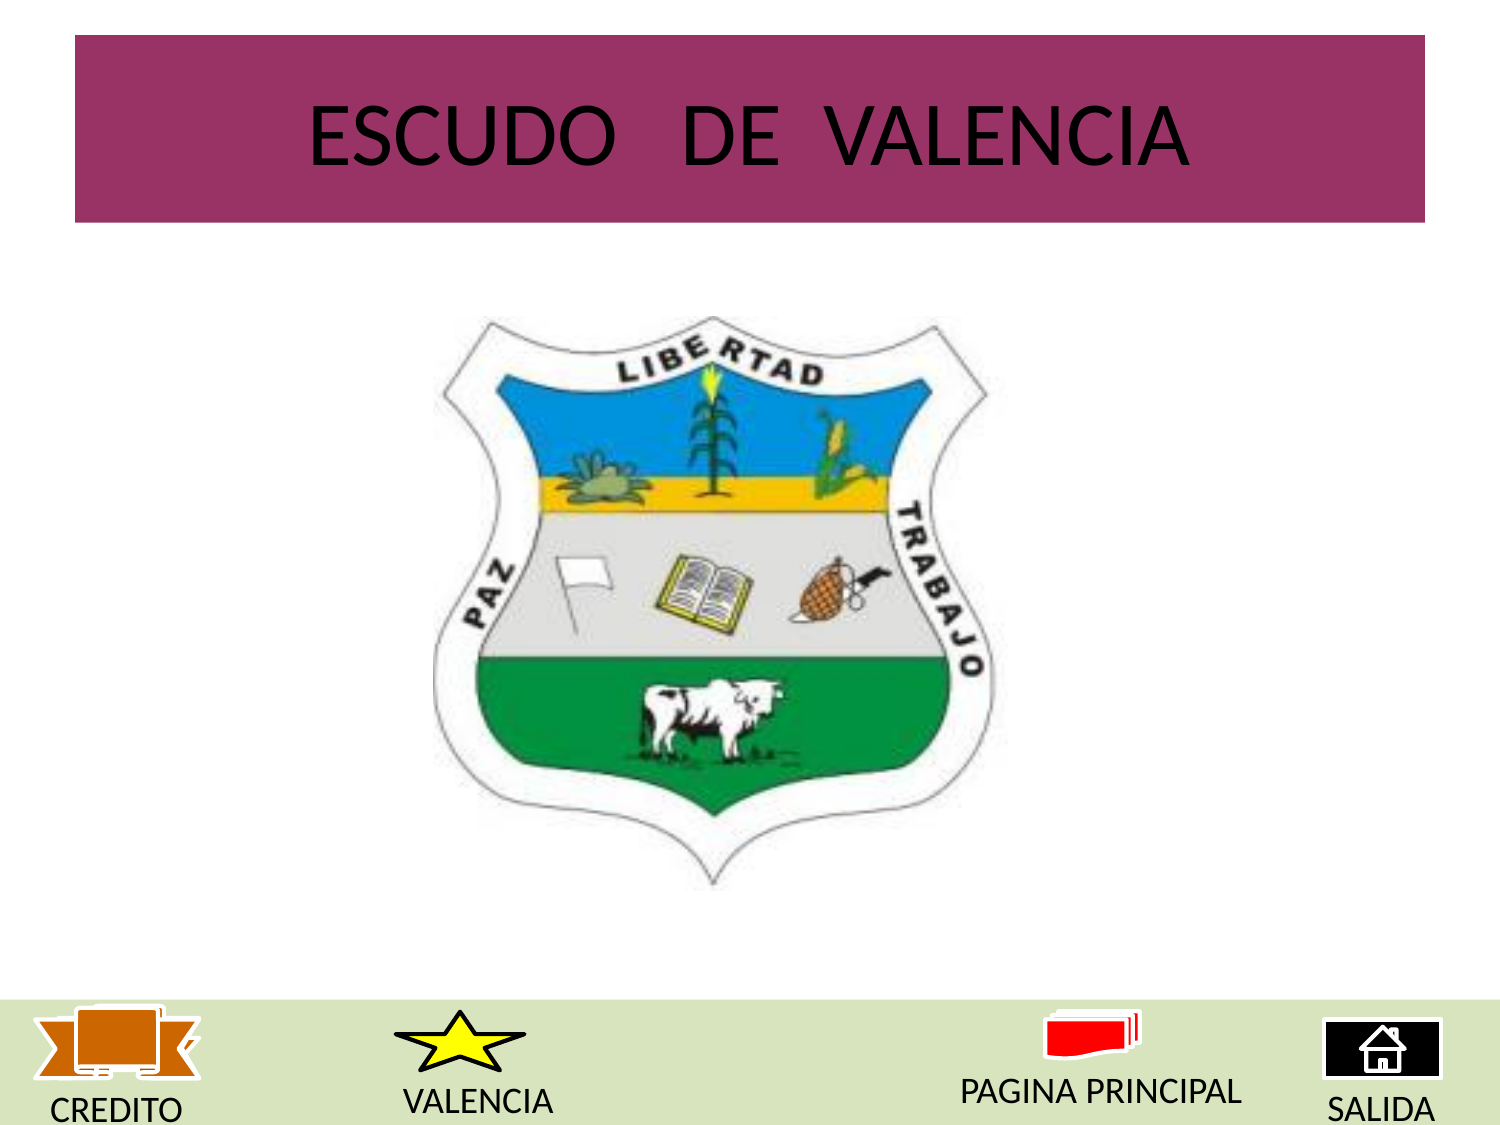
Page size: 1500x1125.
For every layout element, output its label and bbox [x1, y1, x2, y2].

text_box [0, 997, 1500, 1125]
picture [433, 316, 1008, 891]
title [75, 35, 1425, 223]
